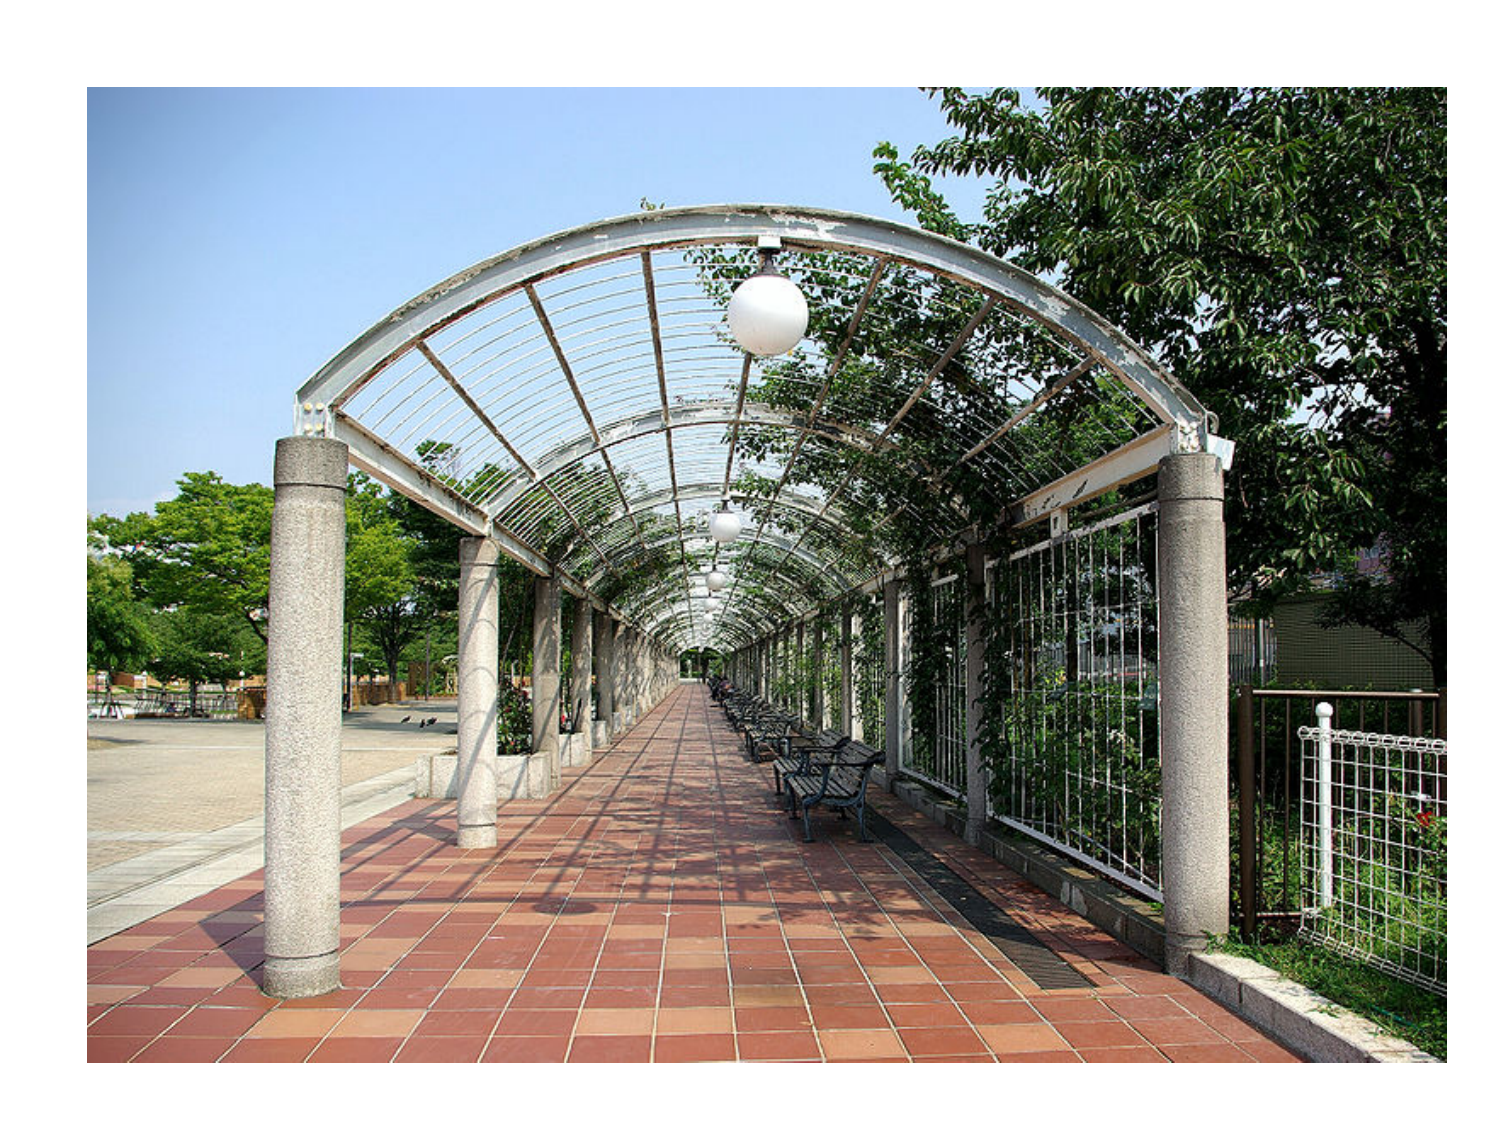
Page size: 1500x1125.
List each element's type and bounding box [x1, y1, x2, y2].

list [87, 87, 1447, 1063]
